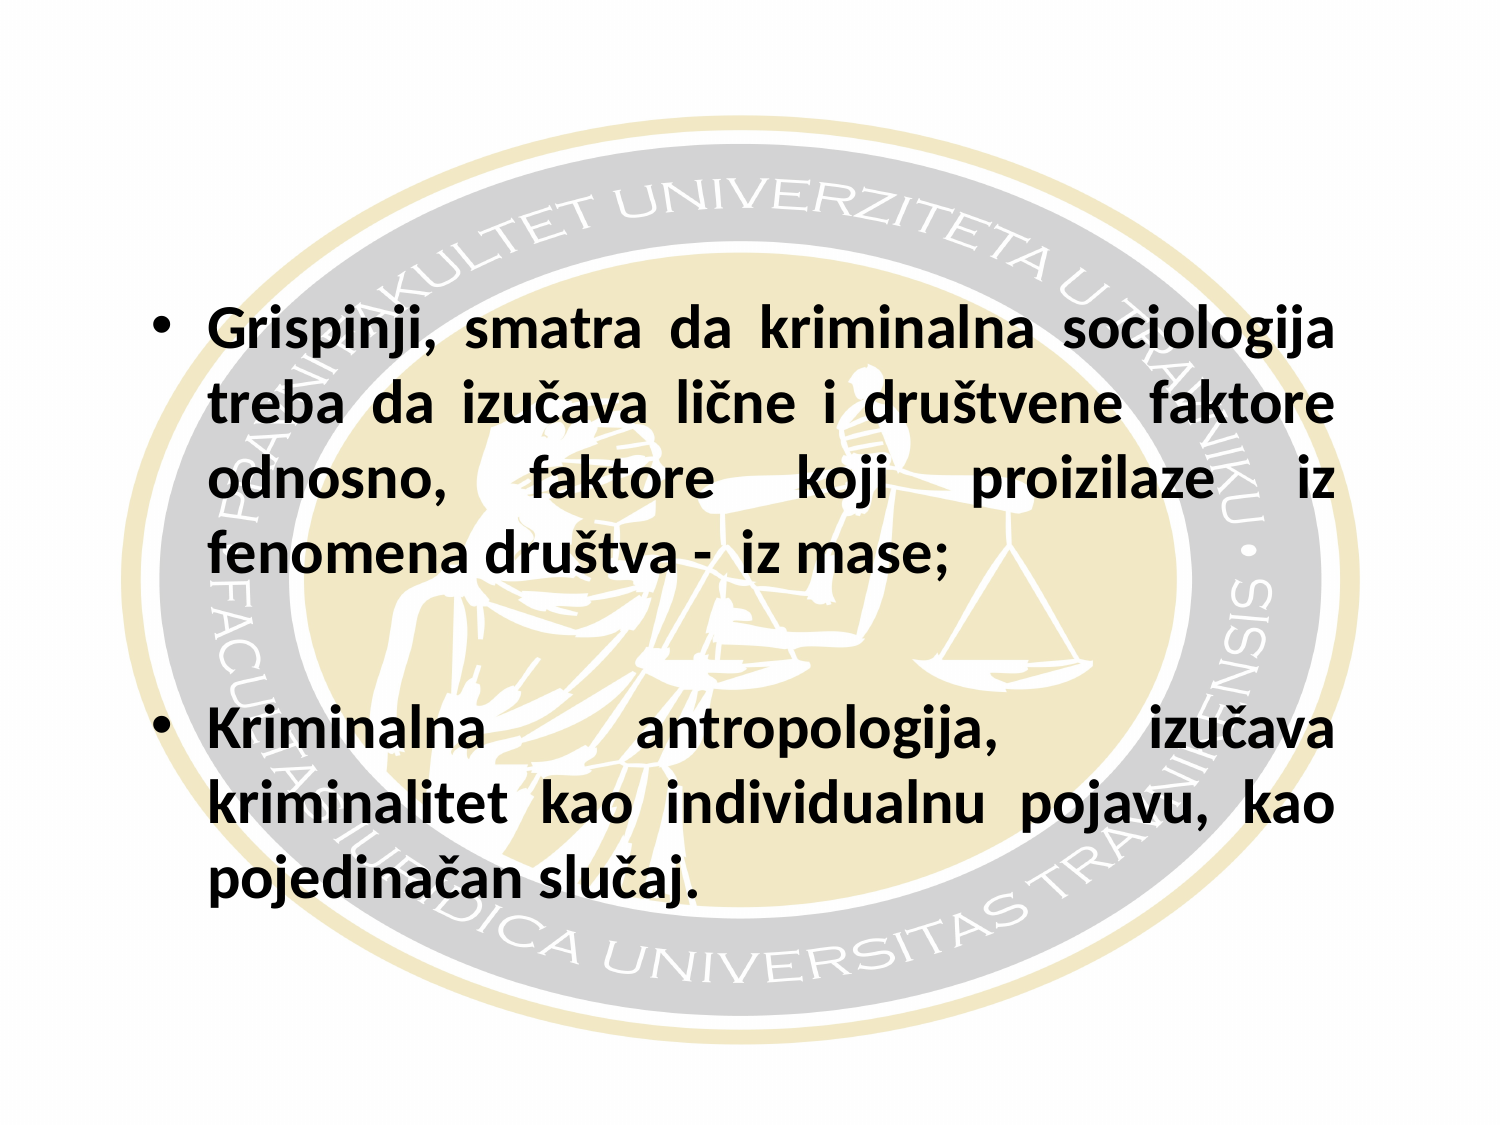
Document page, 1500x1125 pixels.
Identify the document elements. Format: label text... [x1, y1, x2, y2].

list Grispinji, smatra da kriminalna sociologija treba da izučava lične i društvene faktore odnosno, faktore koji proizilaze iz fenomena društva - iz mase; Kriminalna antropologija, izučava kriminalitet kao individualnu pojavu, kao pojedinačan slučaj. [135, 278, 1353, 1005]
